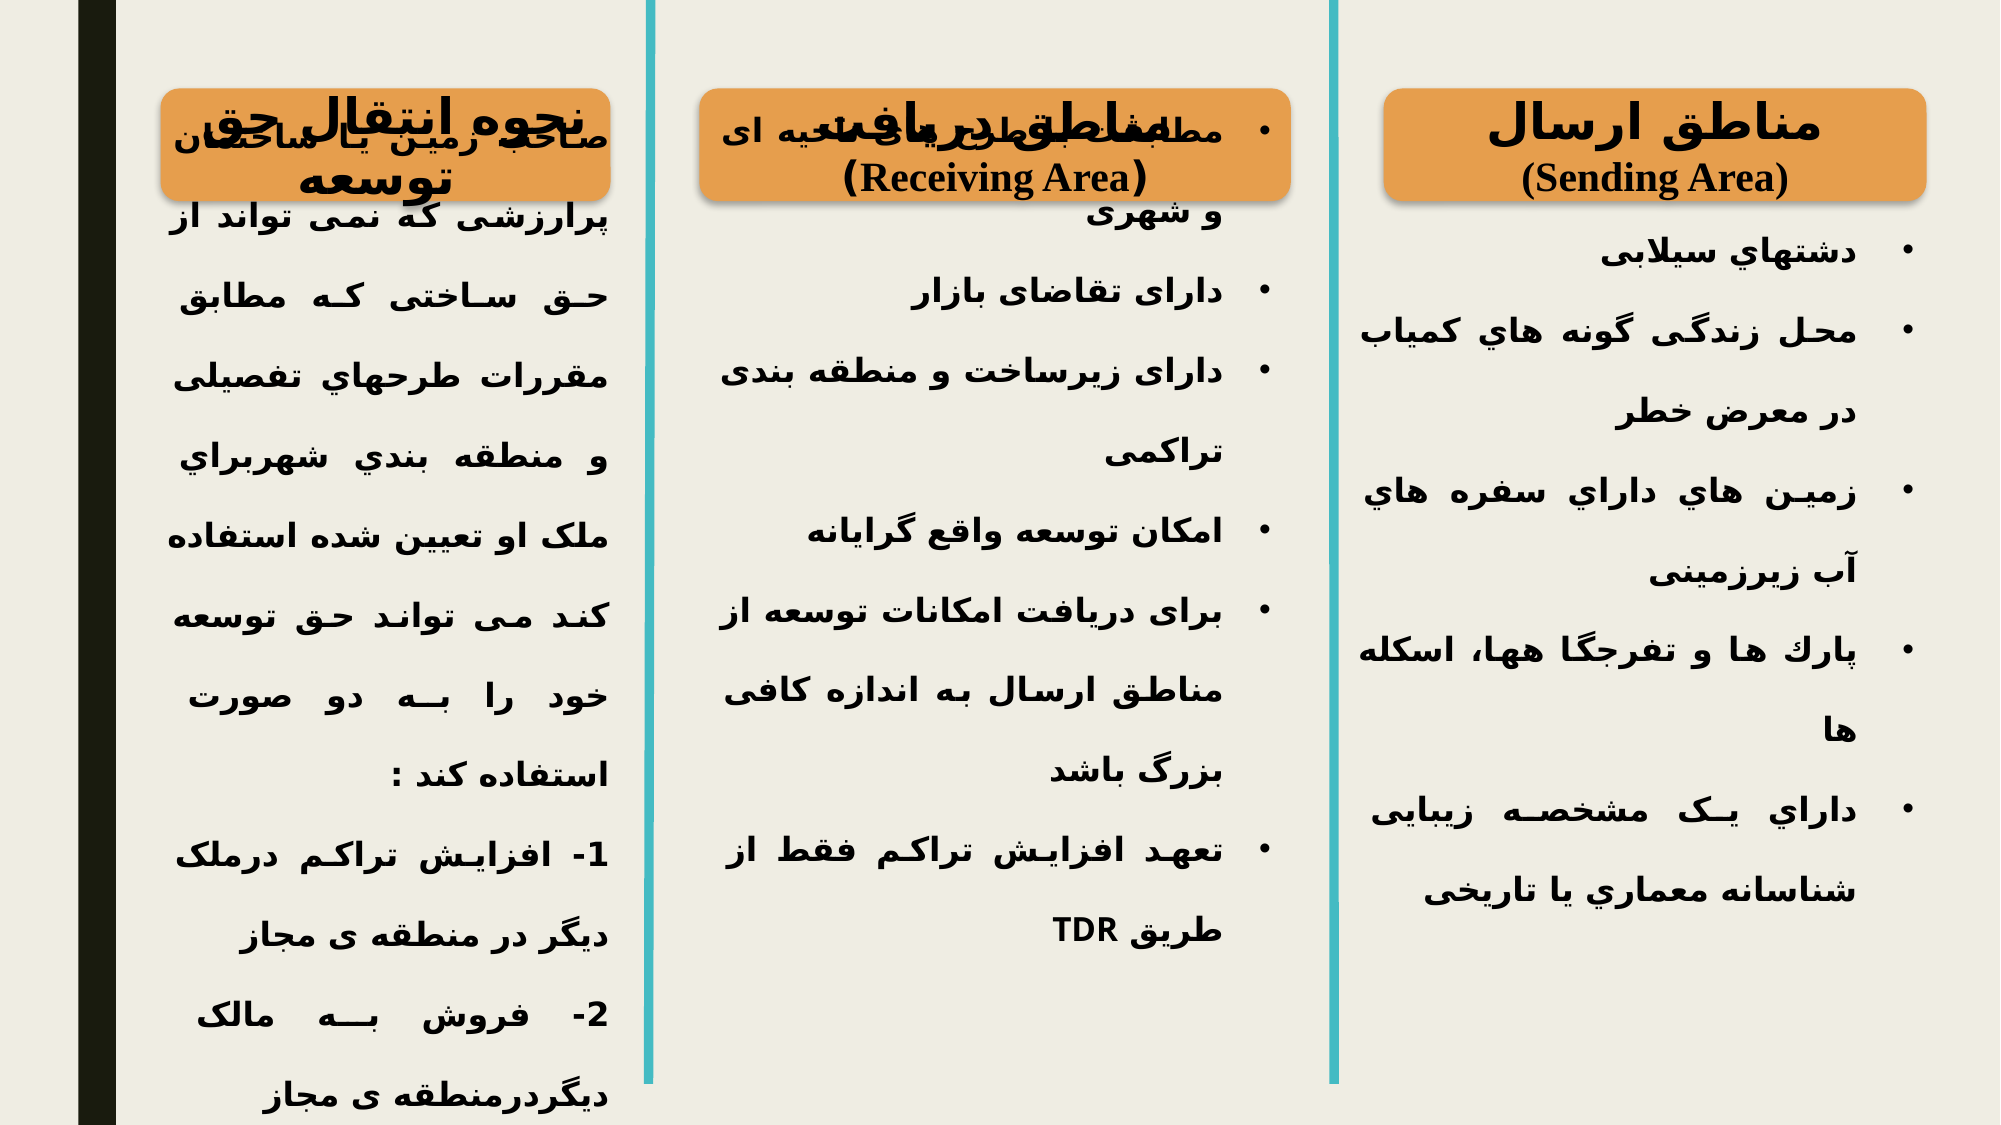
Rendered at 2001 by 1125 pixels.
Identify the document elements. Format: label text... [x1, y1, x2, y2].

text_box مناطق ارسال (Sending Area) [1380, 85, 1930, 205]
text_box نحوه انتقال حق توسعه [157, 85, 614, 205]
text_box زمین هاي کشاورزي تالاب ها دشتهاي سیلابی محل زندگی گونه هاي کمیاب در معرض خطر زمین هاي داراي سفره هاي آب زیرزمینی پارك ها و تفرجگا هها، اسکله ها داراي یک مشخصه زیبایی شناسانه معماري یا تاریخی [1339, 242, 1934, 855]
text_box مطابقت با طرح های ناحیه ای و شهری دارای تقاضای بازار دارای زیرساخت و منطقه بندی تراکمی امکان توسعه واقع گرایانه برای دریافت امکانات توسعه از مناطق ارسال به اندازه کافی بزرگ باشد تعهد افزایش تراکم فقط از طریق TDR [699, 242, 1291, 855]
text_box صاحب زمین یا ساختمان پرارزشی که نمی تواند از حق ساختی که مطابق مقررات طرحهاي تفصیلی و منطقه بندي شهربراي ملک او تعیین شده استفاده کند می تواند حق توسعه خود را به دو صورت استفاده کند : 1- افزایش تراکم درملک دیگر در منطقه ی مجاز 2- فروش به مالک دیگردرمنطقه ی مجاز [146, 288, 630, 900]
text_box مناطق دریافت (Receiving Area) [696, 85, 1294, 205]
